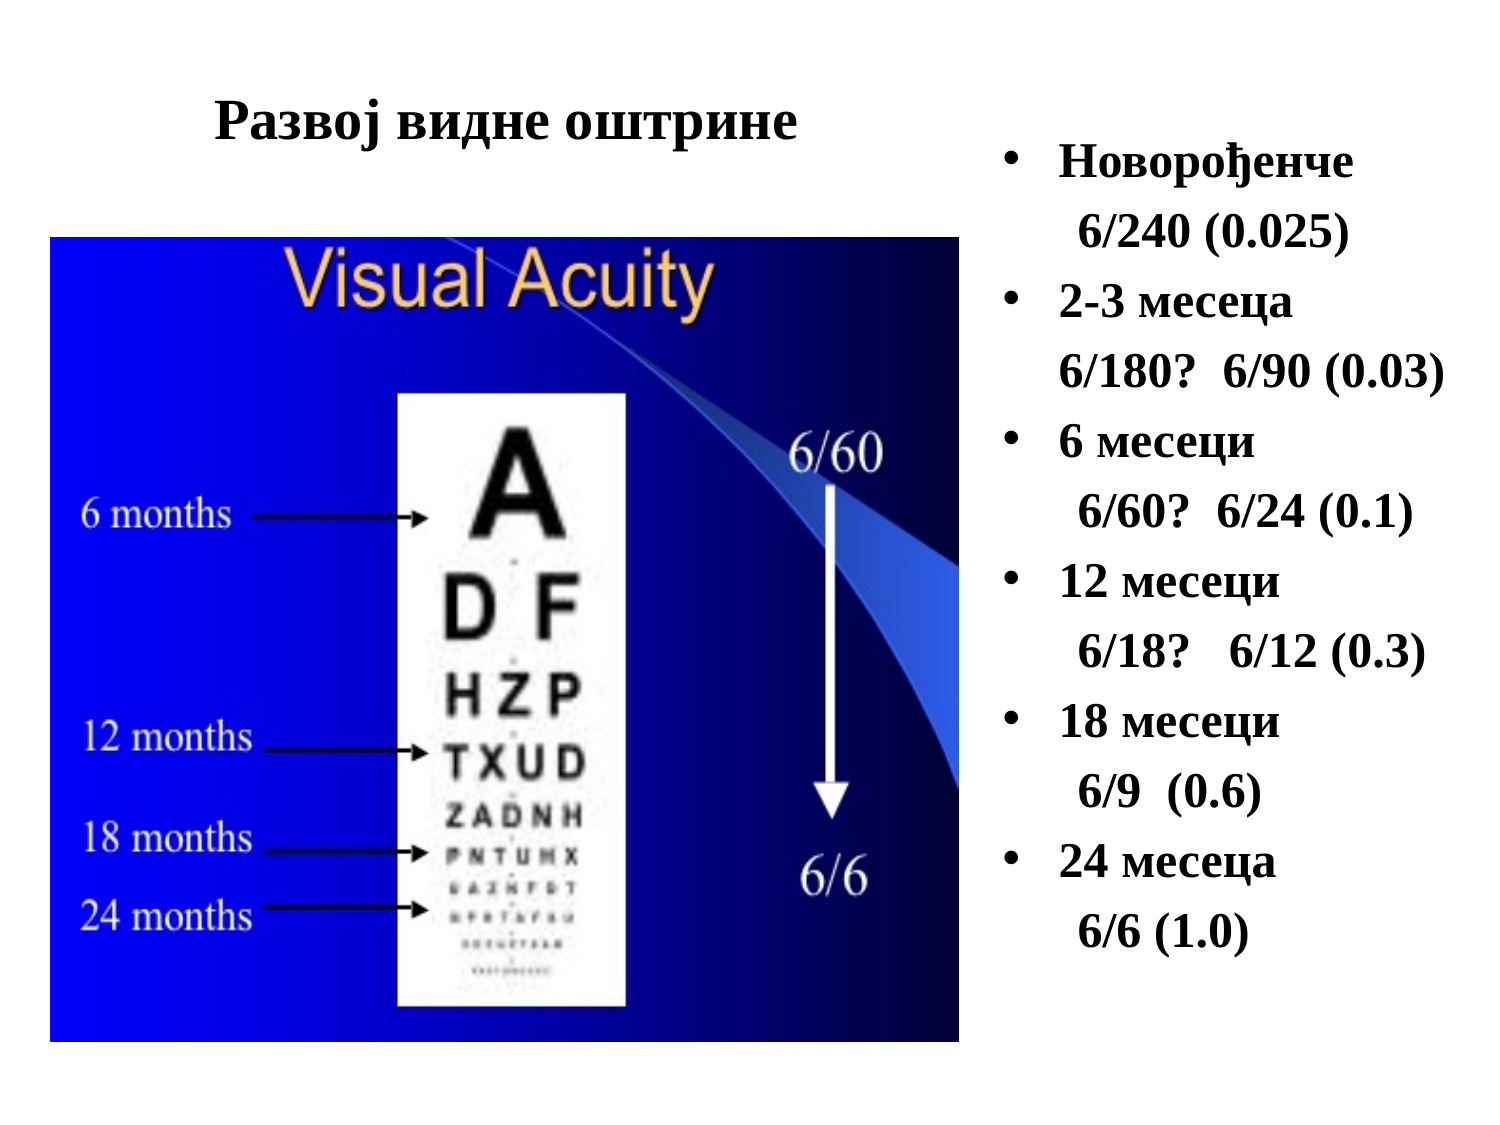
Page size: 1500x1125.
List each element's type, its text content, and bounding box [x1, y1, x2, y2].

list Новорођенче 6/240 (0.025) 2-3 месеца 6/180? 6/90 (0.03) 6 месеци 6/60? 6/24 (0.1) 12 месеци 6/18? 6/12 (0.3) 18 месеци 6/9 (0.6) 24 месеца 6/6 (1.0) [987, 50, 1463, 1075]
title Развој видне оштрине [75, 45, 938, 188]
picture [49, 237, 959, 1042]
